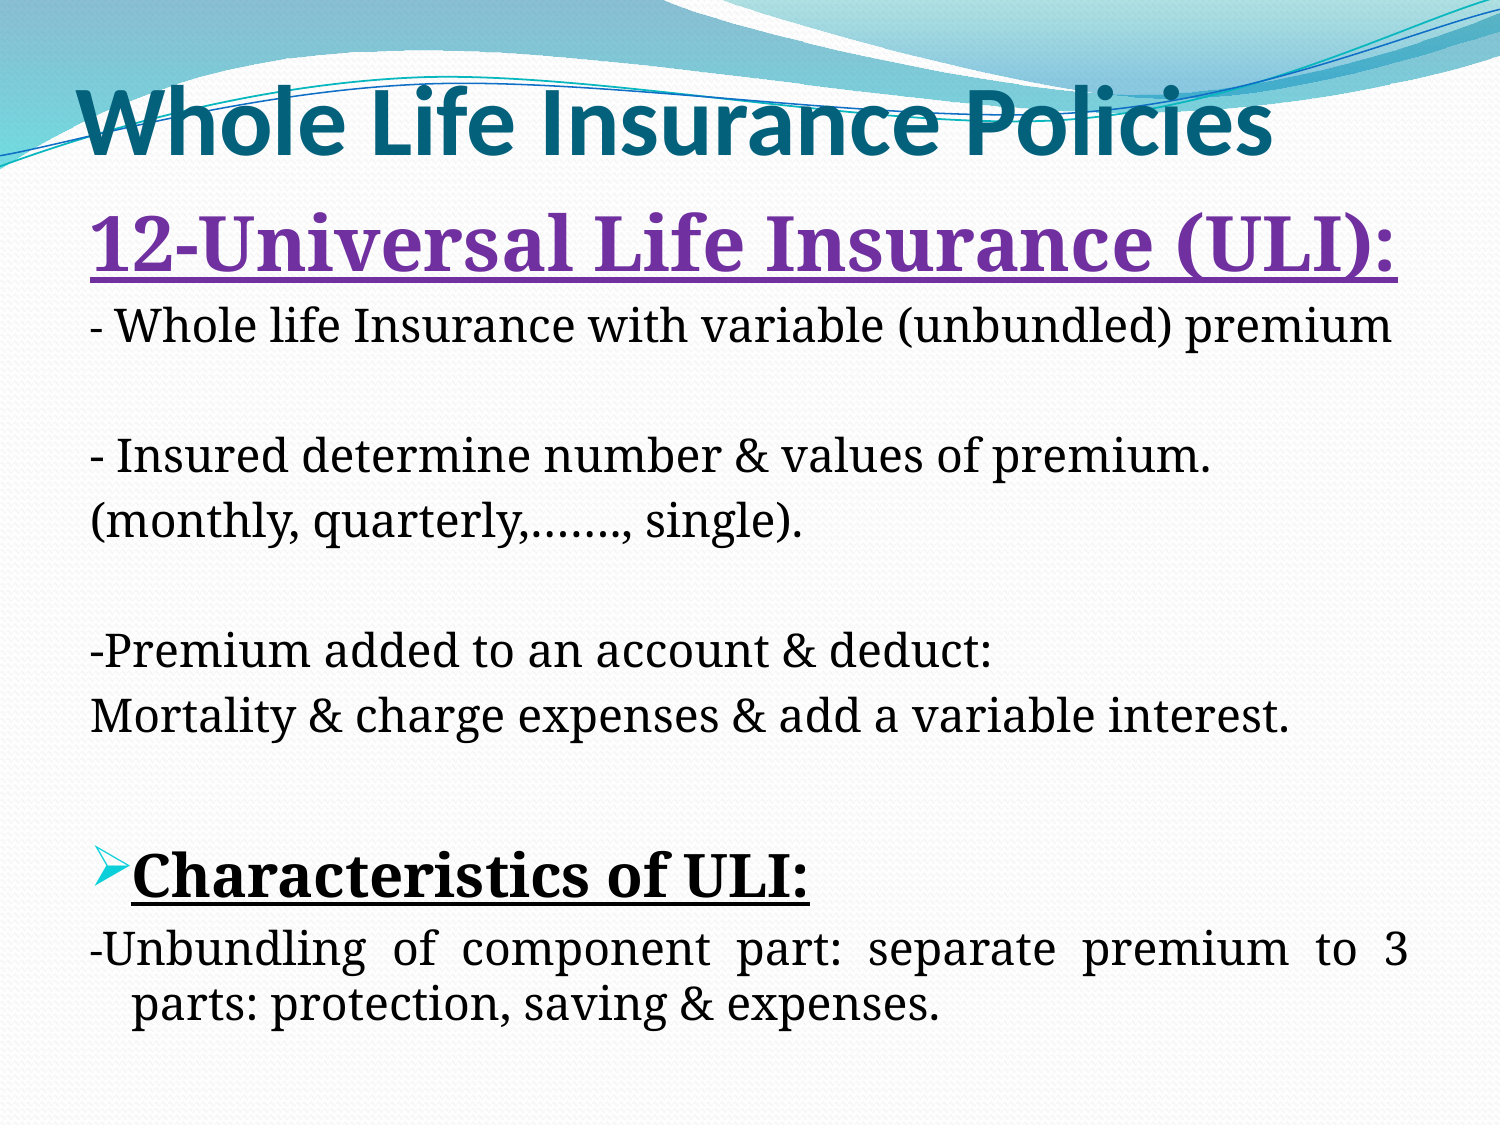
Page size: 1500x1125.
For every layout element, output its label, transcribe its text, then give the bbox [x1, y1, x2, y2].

title Whole Life Insurance Policies [75, 37, 1425, 175]
list 12-Universal Life Insurance (ULI): - Whole life Insurance with variable (unbundled) premium - Insured determine number & values of premium. (monthly, quarterly,……., single). -Premium added to an account & deduct: Mortality & charge expenses & add a variable interest. Characteristics of ULI: -Unbundling of component part: separate premium to 3 parts: protection, saving & expenses. [75, 187, 1425, 1038]
